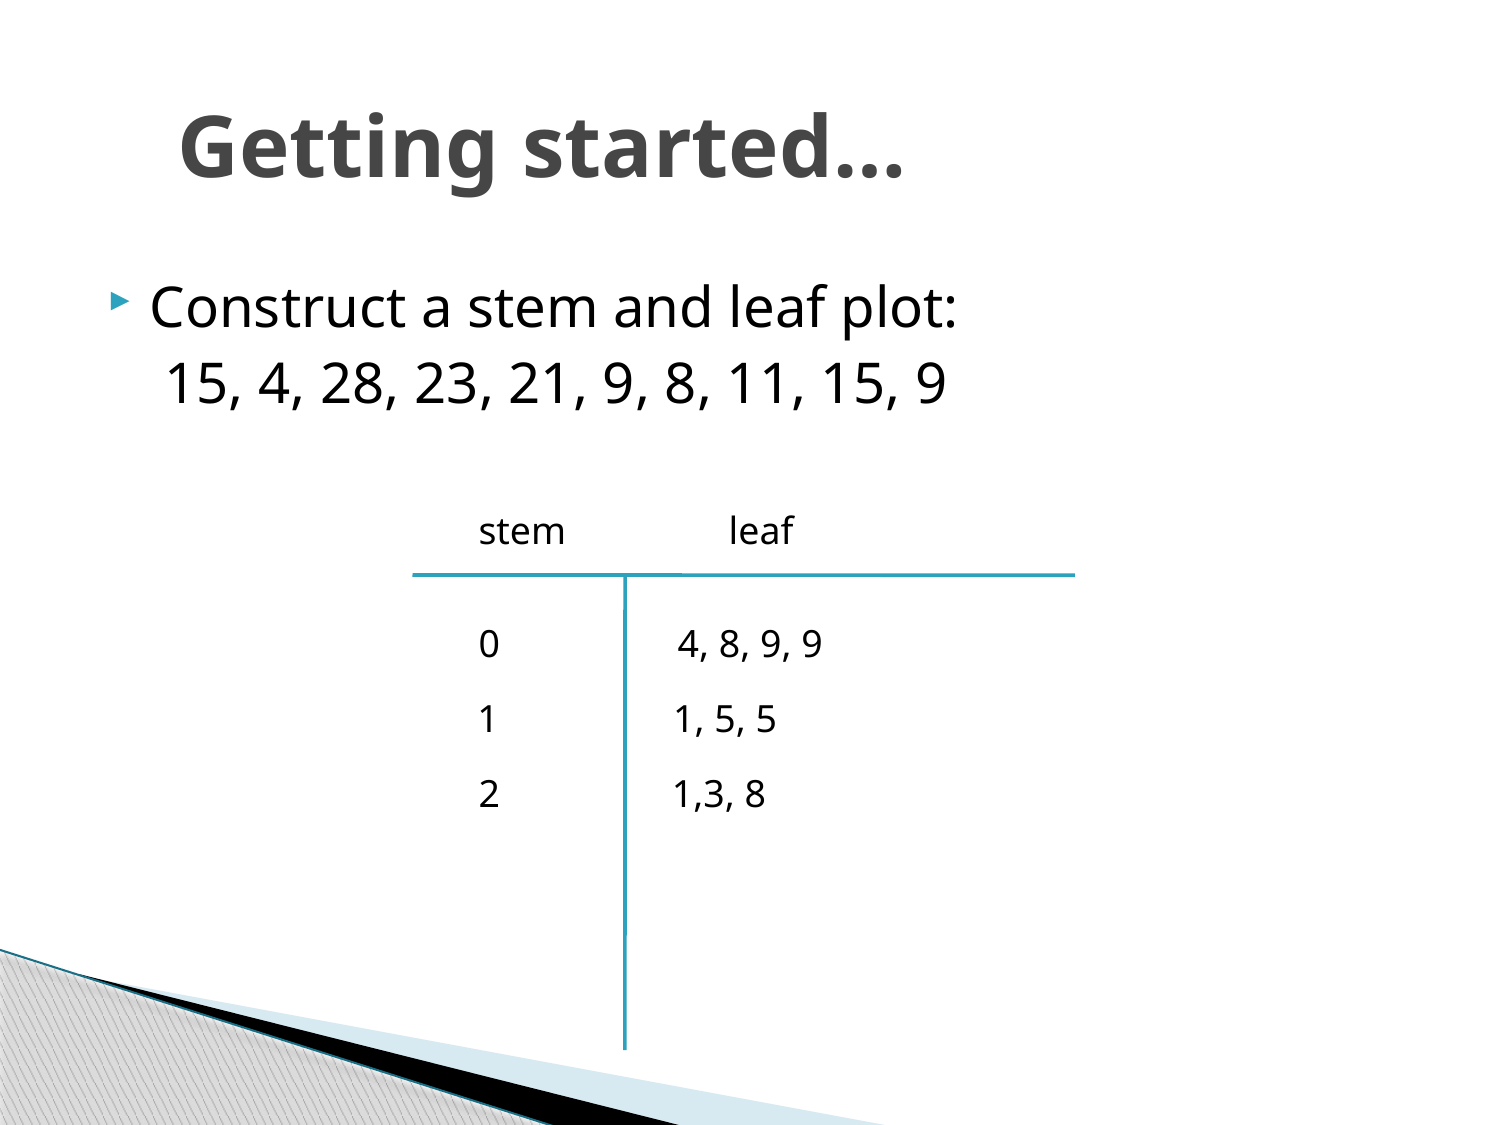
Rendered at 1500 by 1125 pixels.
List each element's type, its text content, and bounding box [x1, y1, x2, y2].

text_box 1 [462, 687, 513, 748]
text_box 1,3, 8 [657, 762, 782, 812]
text_box 2 [463, 762, 516, 812]
text_box Getting started… [162, 50, 1350, 238]
text_box 4, 8, 9, 9 [662, 612, 848, 673]
text_box stem [463, 499, 582, 560]
text_box 1, 5, 5 [658, 687, 793, 748]
text_box leaf [713, 499, 809, 560]
text_box 0 [463, 612, 516, 673]
text_box Construct a stem and leaf plot: 15, 4, 28, 23, 21, 9, 8, 11, 15, 9 [74, 263, 1263, 1059]
